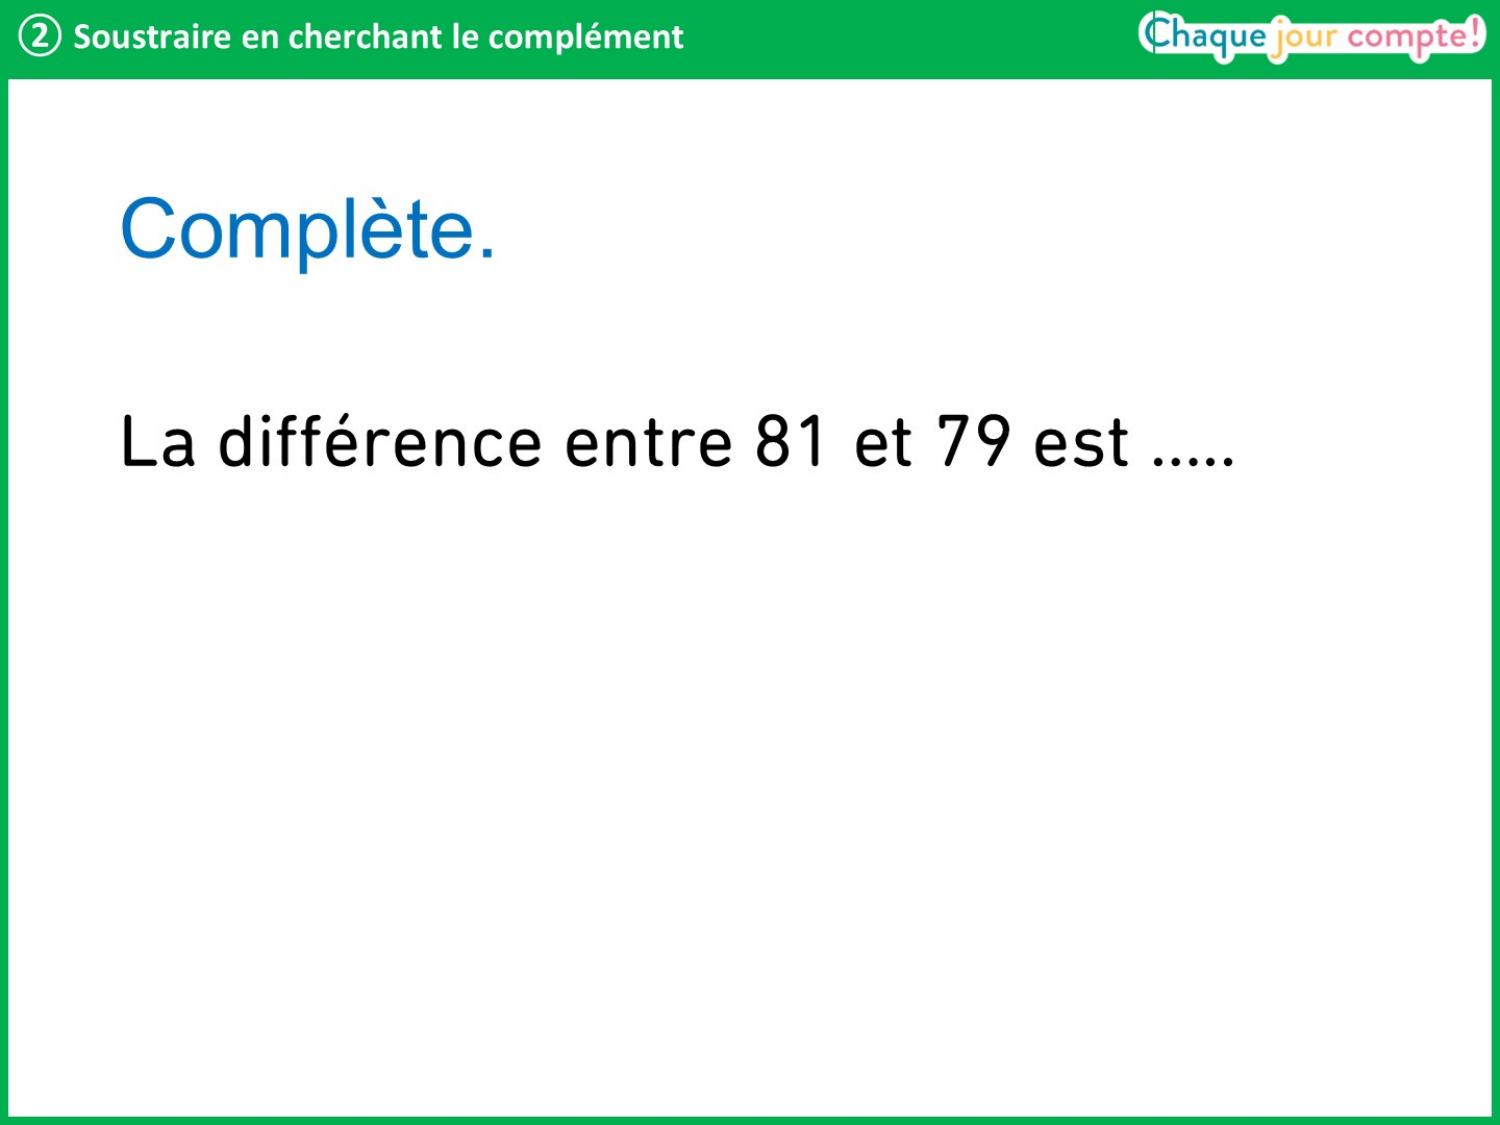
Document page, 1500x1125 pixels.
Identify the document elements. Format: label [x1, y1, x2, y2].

list [0, 0, 1500, 1125]
